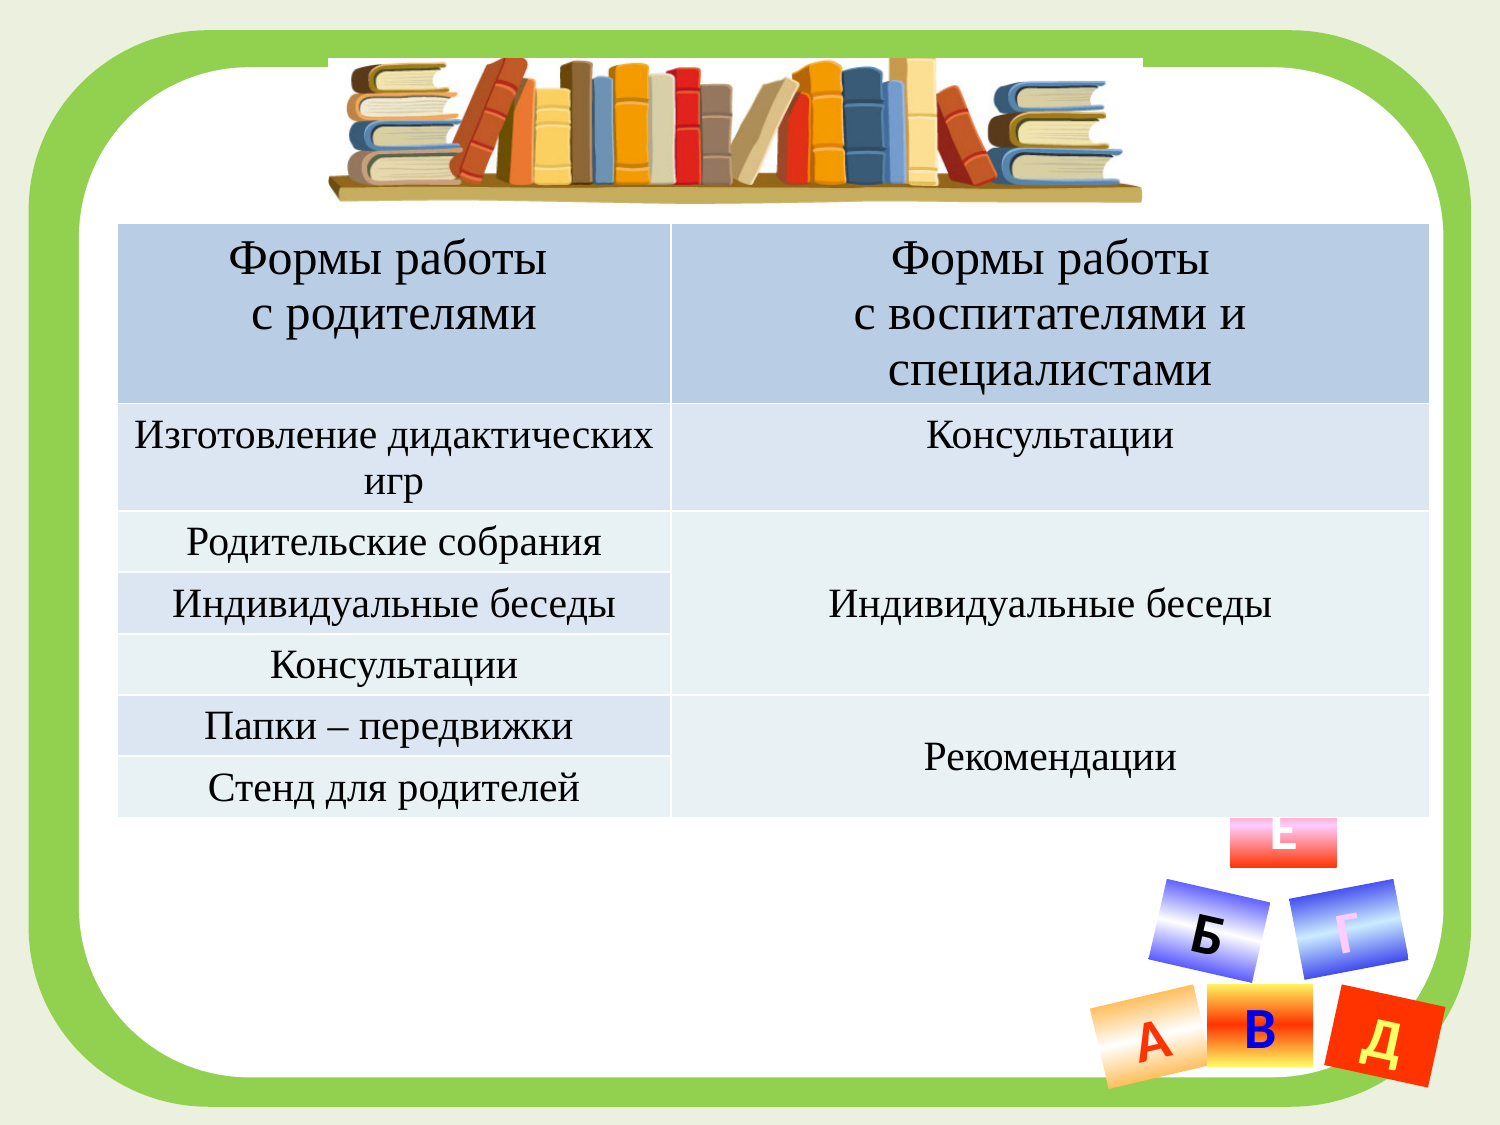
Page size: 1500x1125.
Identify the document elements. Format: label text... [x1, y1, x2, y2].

table_header Формы работы с родителями [118, 224, 670, 403]
table_cell Родительские собрания [118, 512, 670, 571]
table_cell Индивидуальные беседы [118, 573, 670, 633]
table_cell Индивидуальные беседы [672, 512, 1429, 694]
table_cell Папки – передвижки [118, 696, 670, 755]
table_cell Консультации [118, 635, 670, 694]
text_box В [1207, 984, 1314, 1067]
table_cell Рекомендации [672, 696, 1429, 817]
text_box Д [1324, 984, 1446, 1088]
text_box А [1089, 984, 1207, 1089]
table_header Формы работы с воспитателями и специалистами [672, 224, 1429, 403]
text_box Г [1289, 878, 1409, 980]
text_box [82, 70, 1441, 1075]
text_box Б [1148, 878, 1271, 983]
text_box Е [1230, 818, 1337, 868]
picture [327, 58, 1144, 223]
table_cell Стенд для родителей [118, 757, 670, 817]
table_cell Изготовление дидактических игр [118, 404, 670, 510]
table_cell Консультации [672, 404, 1429, 510]
text_box [29, 30, 1471, 1106]
